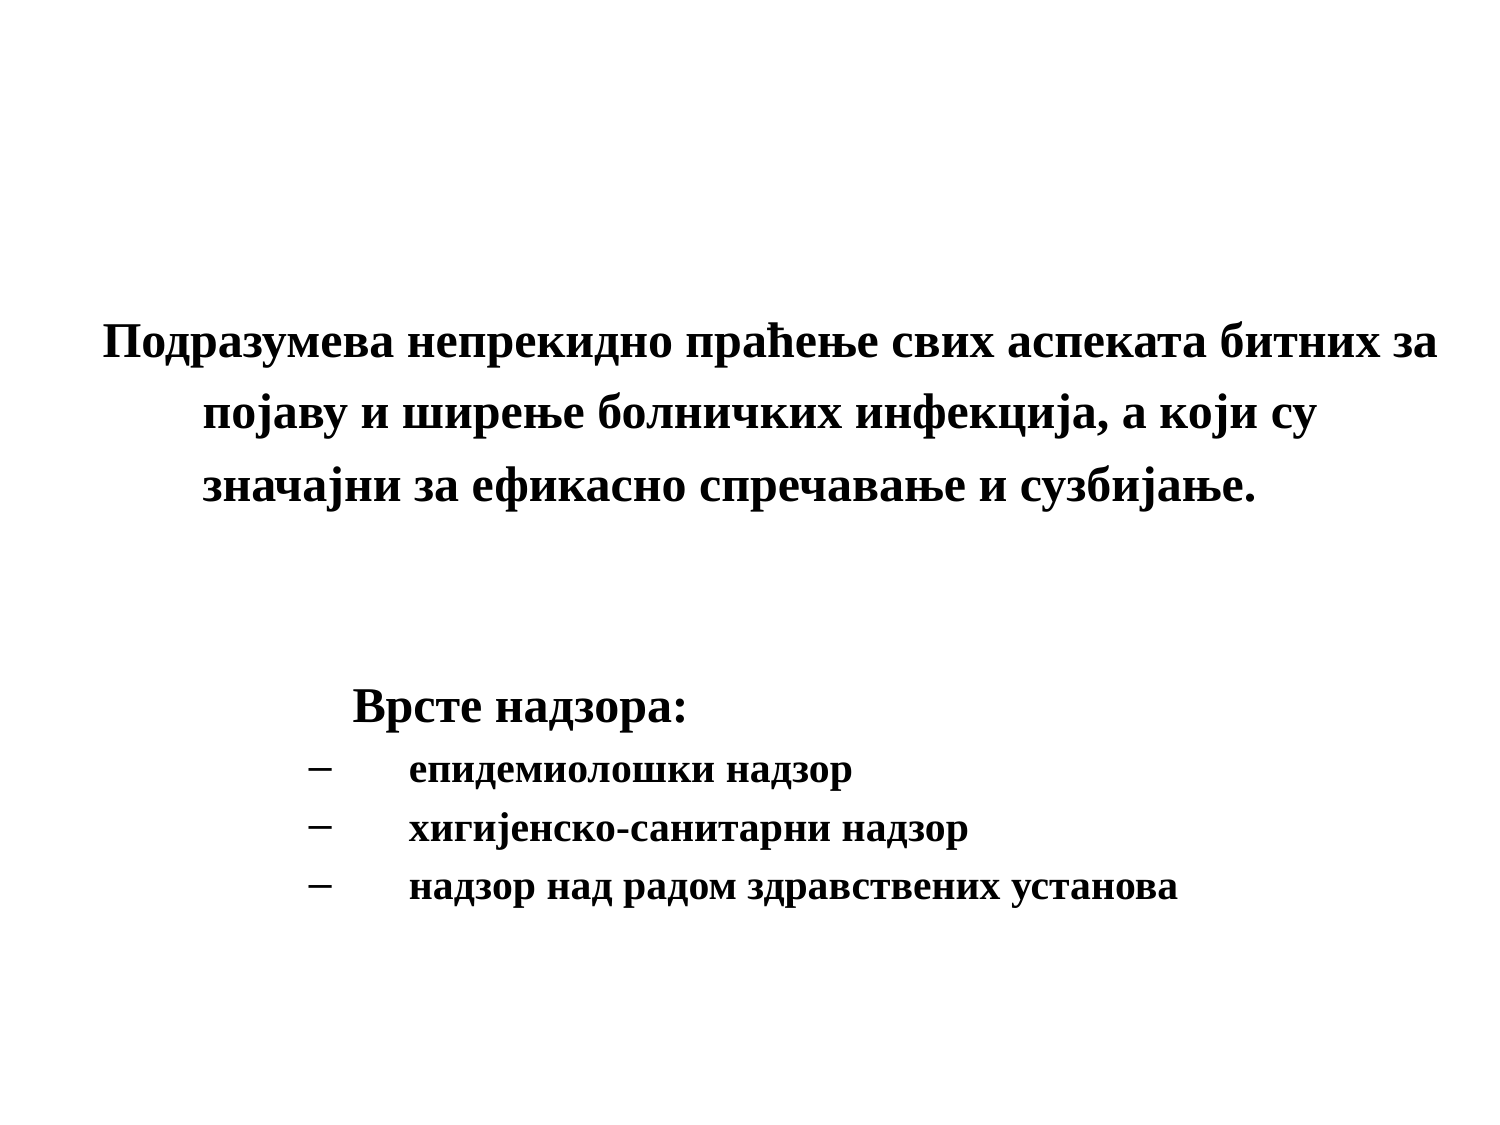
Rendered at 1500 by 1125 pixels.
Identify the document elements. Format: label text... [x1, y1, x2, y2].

list Подразумева непрекидно праћење свих аспеката битних за појаву и ширење болничких инфекција, а који су значајни за ефикасно спречавање и сузбијање. Врсте надзора: eпидемиолошки надзор хигијенско-санитарни надзор надзор над радом здравствених установа [87, 287, 1475, 1075]
